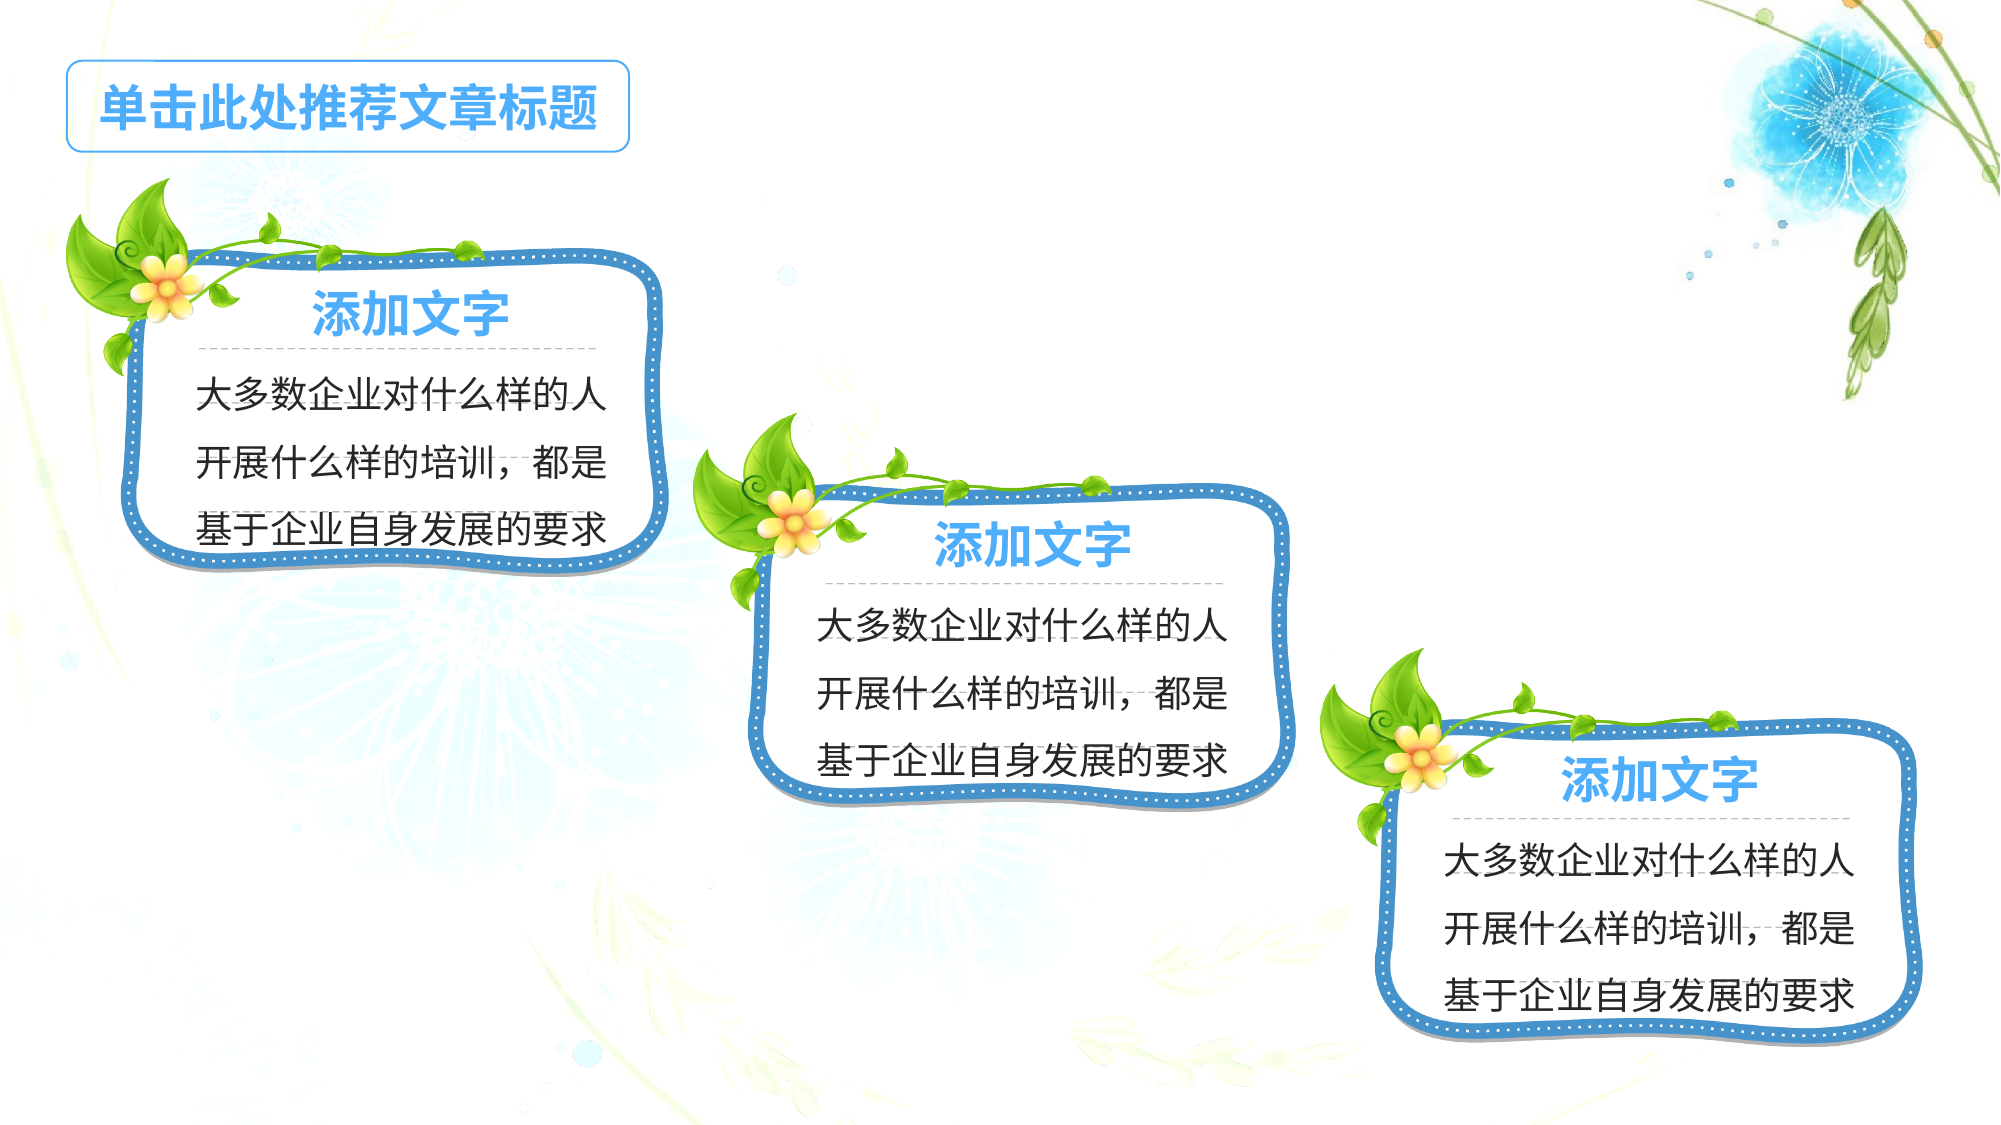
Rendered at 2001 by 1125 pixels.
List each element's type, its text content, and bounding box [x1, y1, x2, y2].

picture [1592, 0, 2000, 413]
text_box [693, 413, 1296, 812]
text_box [66, 178, 669, 577]
text_box 单击此处推荐文章标题 [65, 59, 631, 153]
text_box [1320, 648, 1923, 1047]
